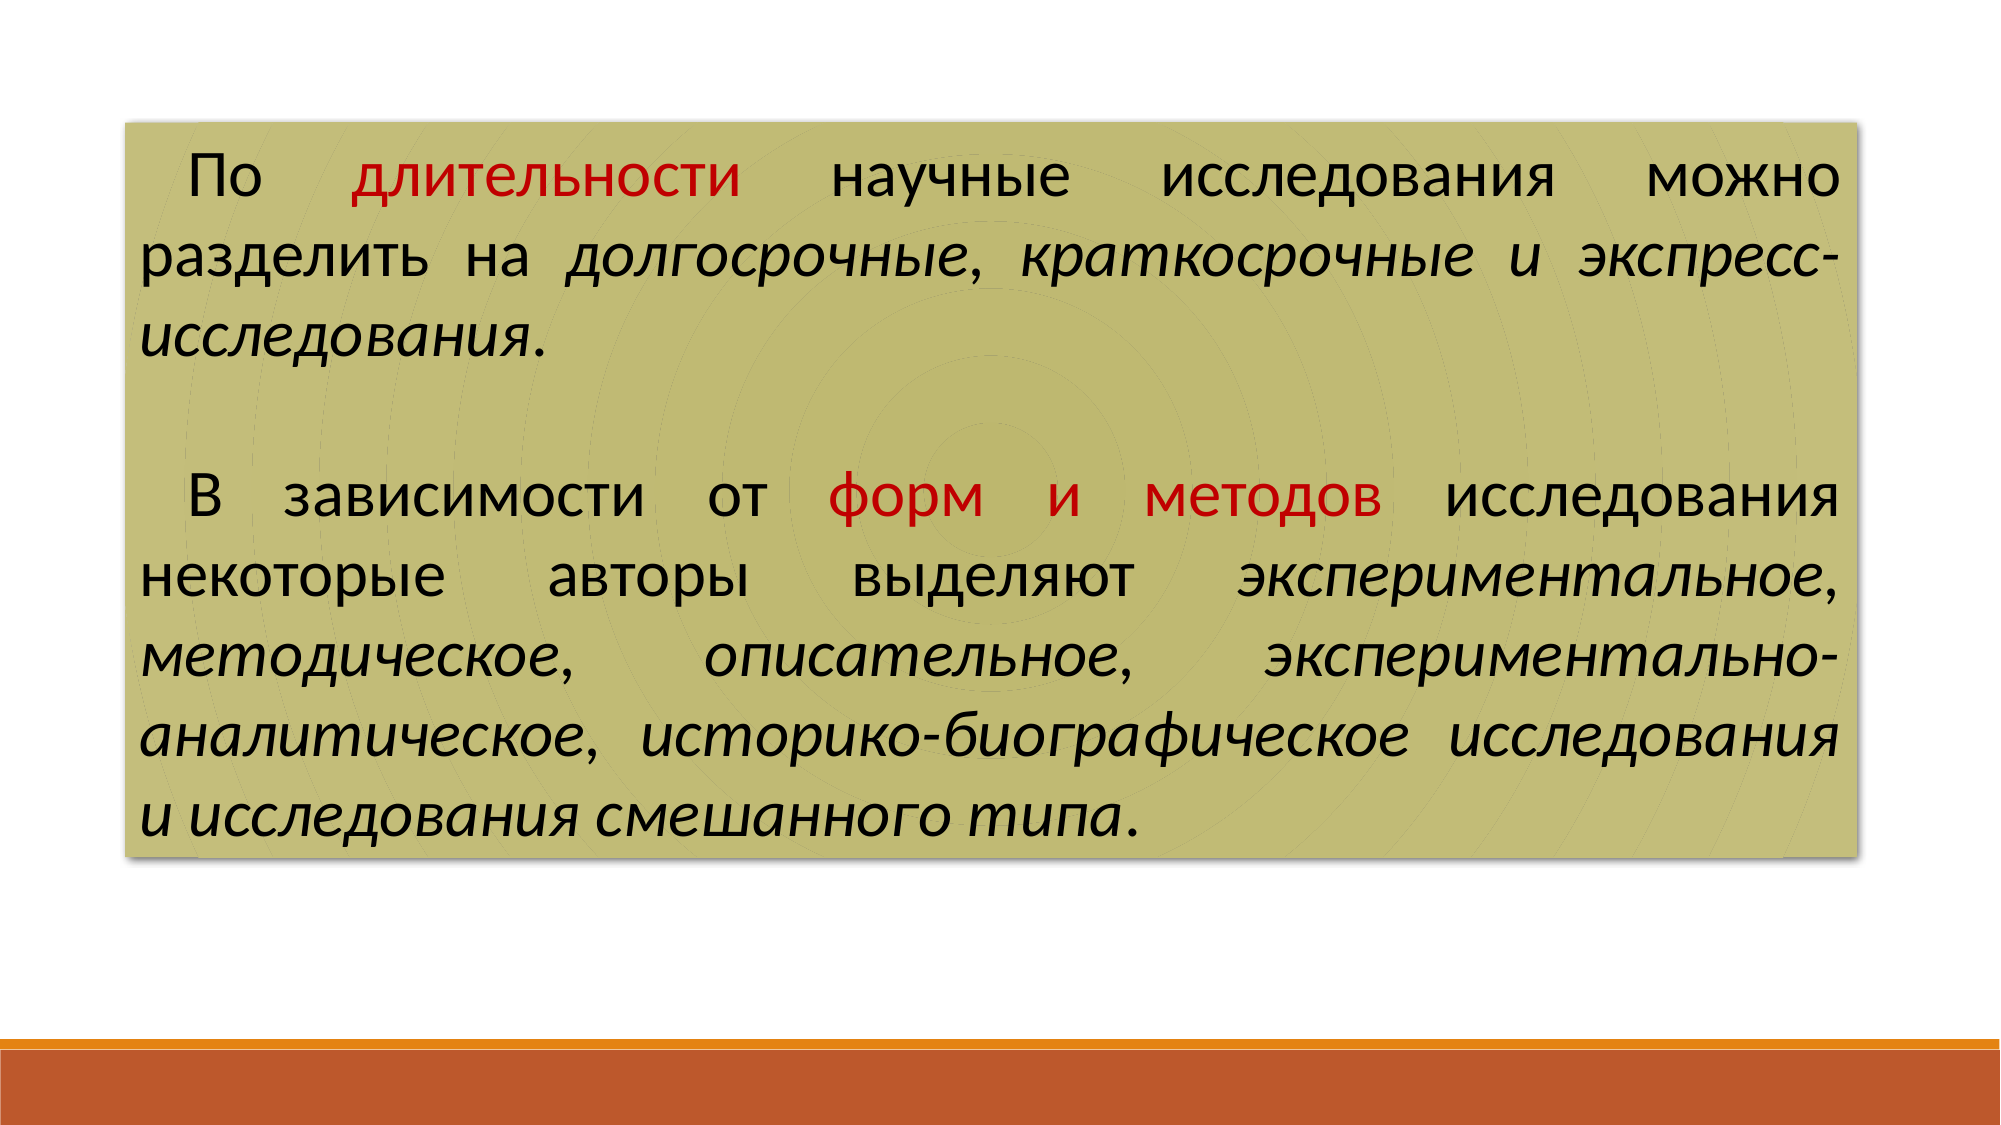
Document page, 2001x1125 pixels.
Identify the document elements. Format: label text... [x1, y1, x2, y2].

text_box По длительности научные исследования можно разделить на долгосрочные, краткосрочные и экспресс-исследования. В зависимости от форм и методов исследования некоторые авторы выделяют экспериментальное, методическое, описательное, экспериментально-аналитическое, историко-биографическое исследования и исследования смешанного типа. [125, 122, 1857, 858]
